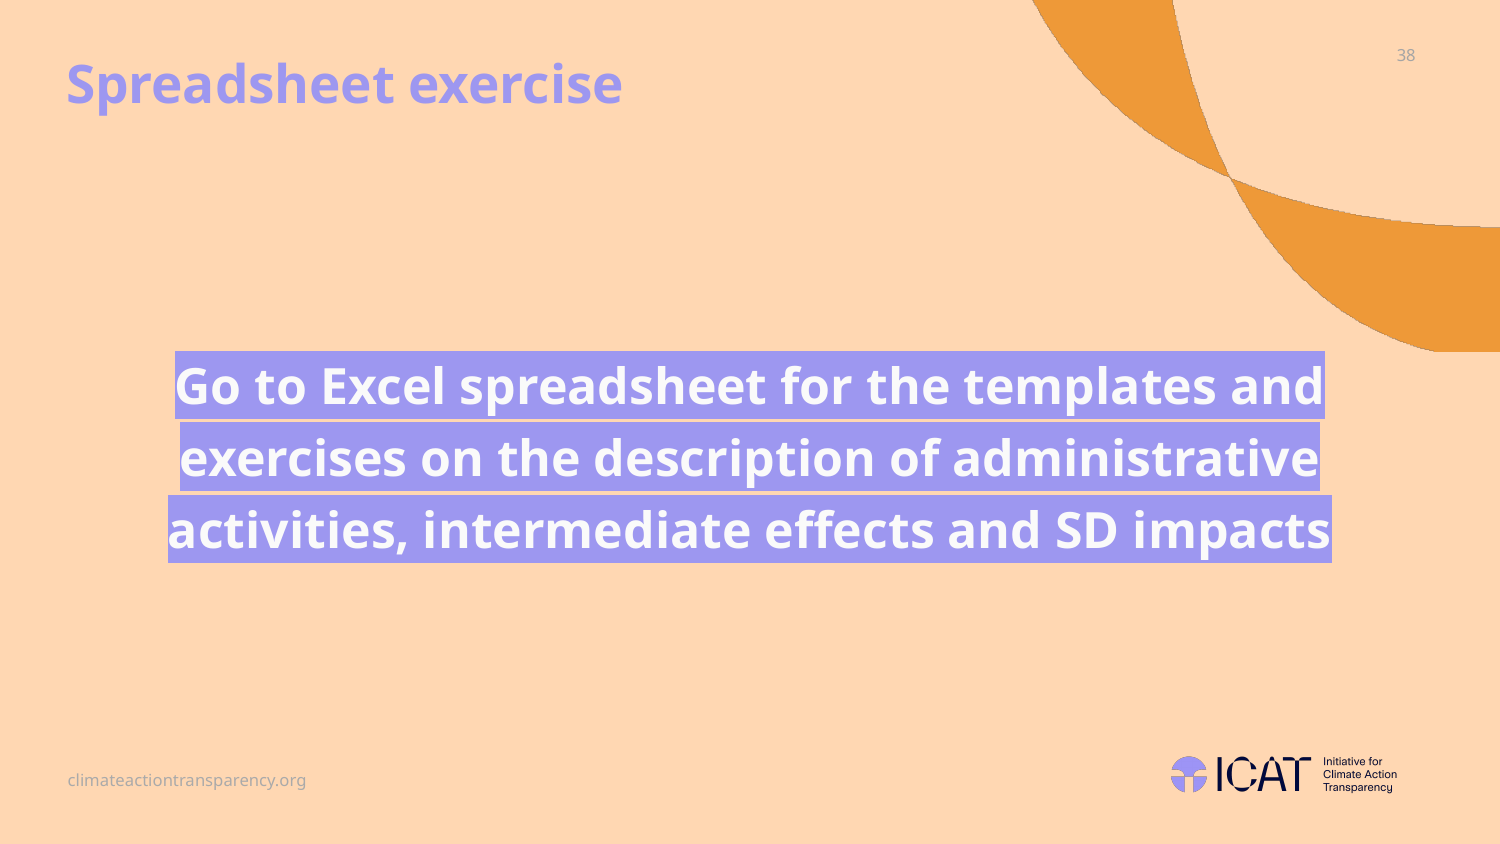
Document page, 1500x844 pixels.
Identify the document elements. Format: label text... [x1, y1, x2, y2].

picture [1171, 724, 1430, 824]
text_box Go to Excel spreadsheet for the templates and exercises on the description of administrative activities, intermediate effects and SD impacts [113, 330, 1387, 571]
picture [976, 0, 1500, 352]
title Spreadsheet exercise [51, 35, 1449, 130]
